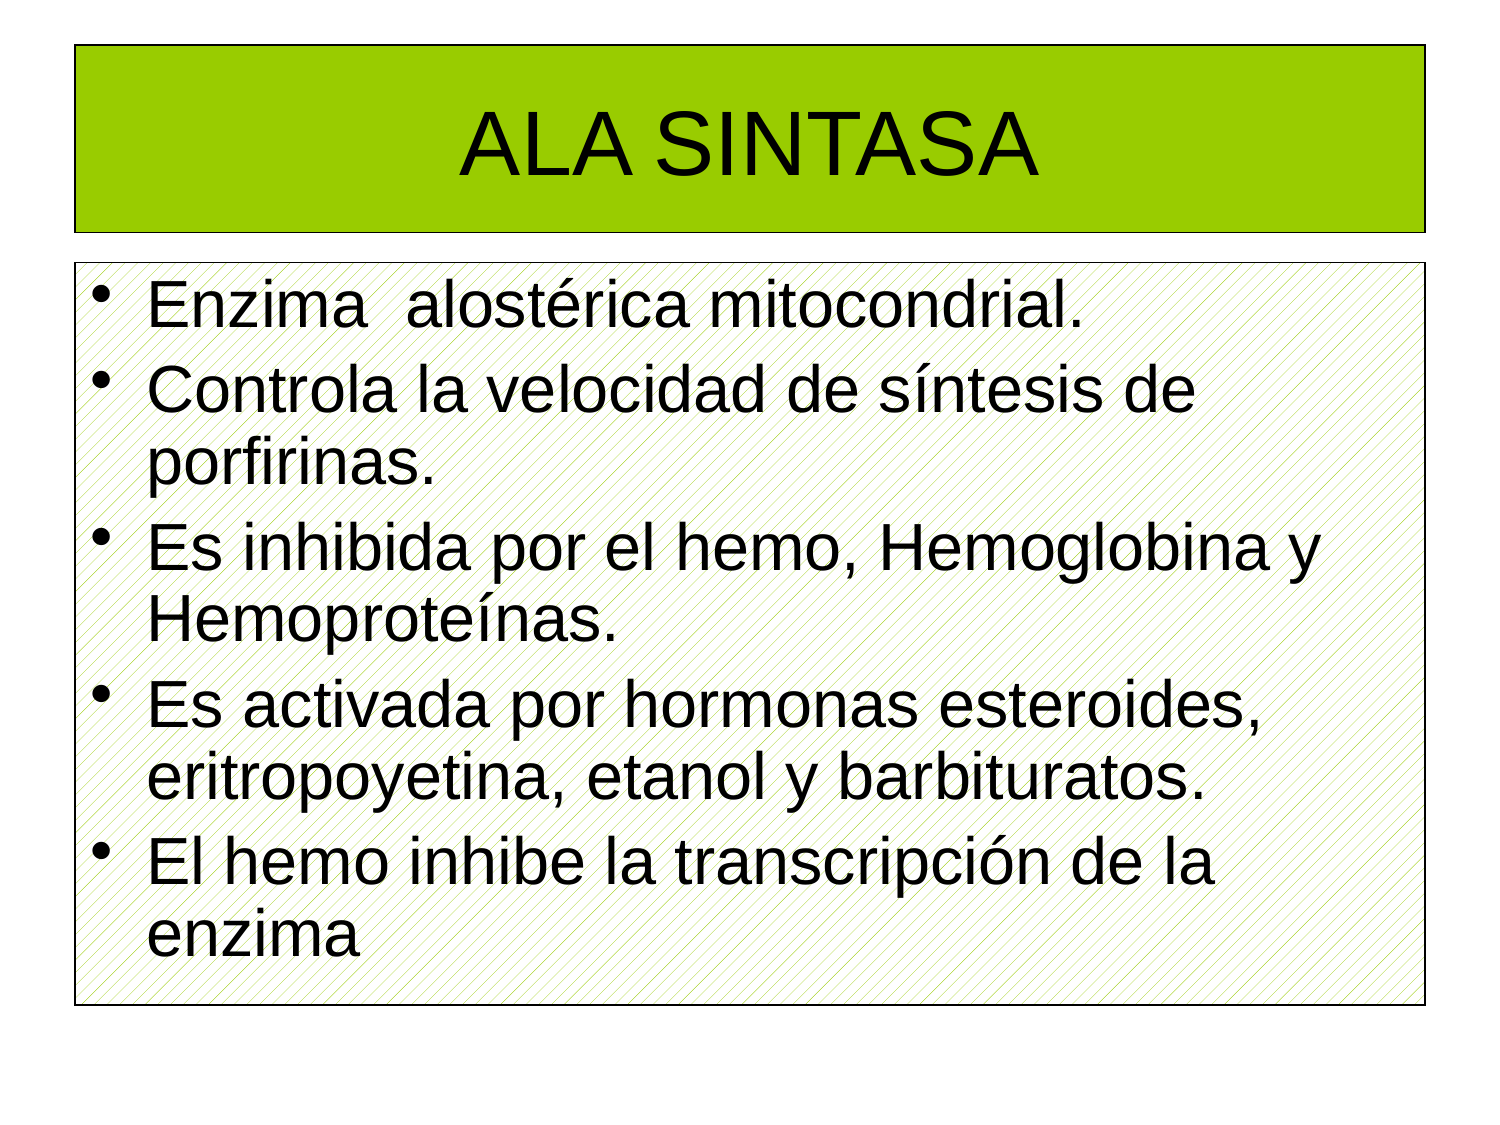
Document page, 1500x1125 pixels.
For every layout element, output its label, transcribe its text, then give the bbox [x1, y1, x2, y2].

list Enzima alostérica mitocondrial. Controla la velocidad de síntesis de porfirinas. Es inhibida por el hemo, Hemoglobina y Hemoproteínas. Es activada por hormonas esteroides, eritropoyetina, etanol y barbituratos. El hemo inhibe la transcripción de la enzima [74, 262, 1426, 1006]
title ALA SINTASA [74, 44, 1426, 233]
